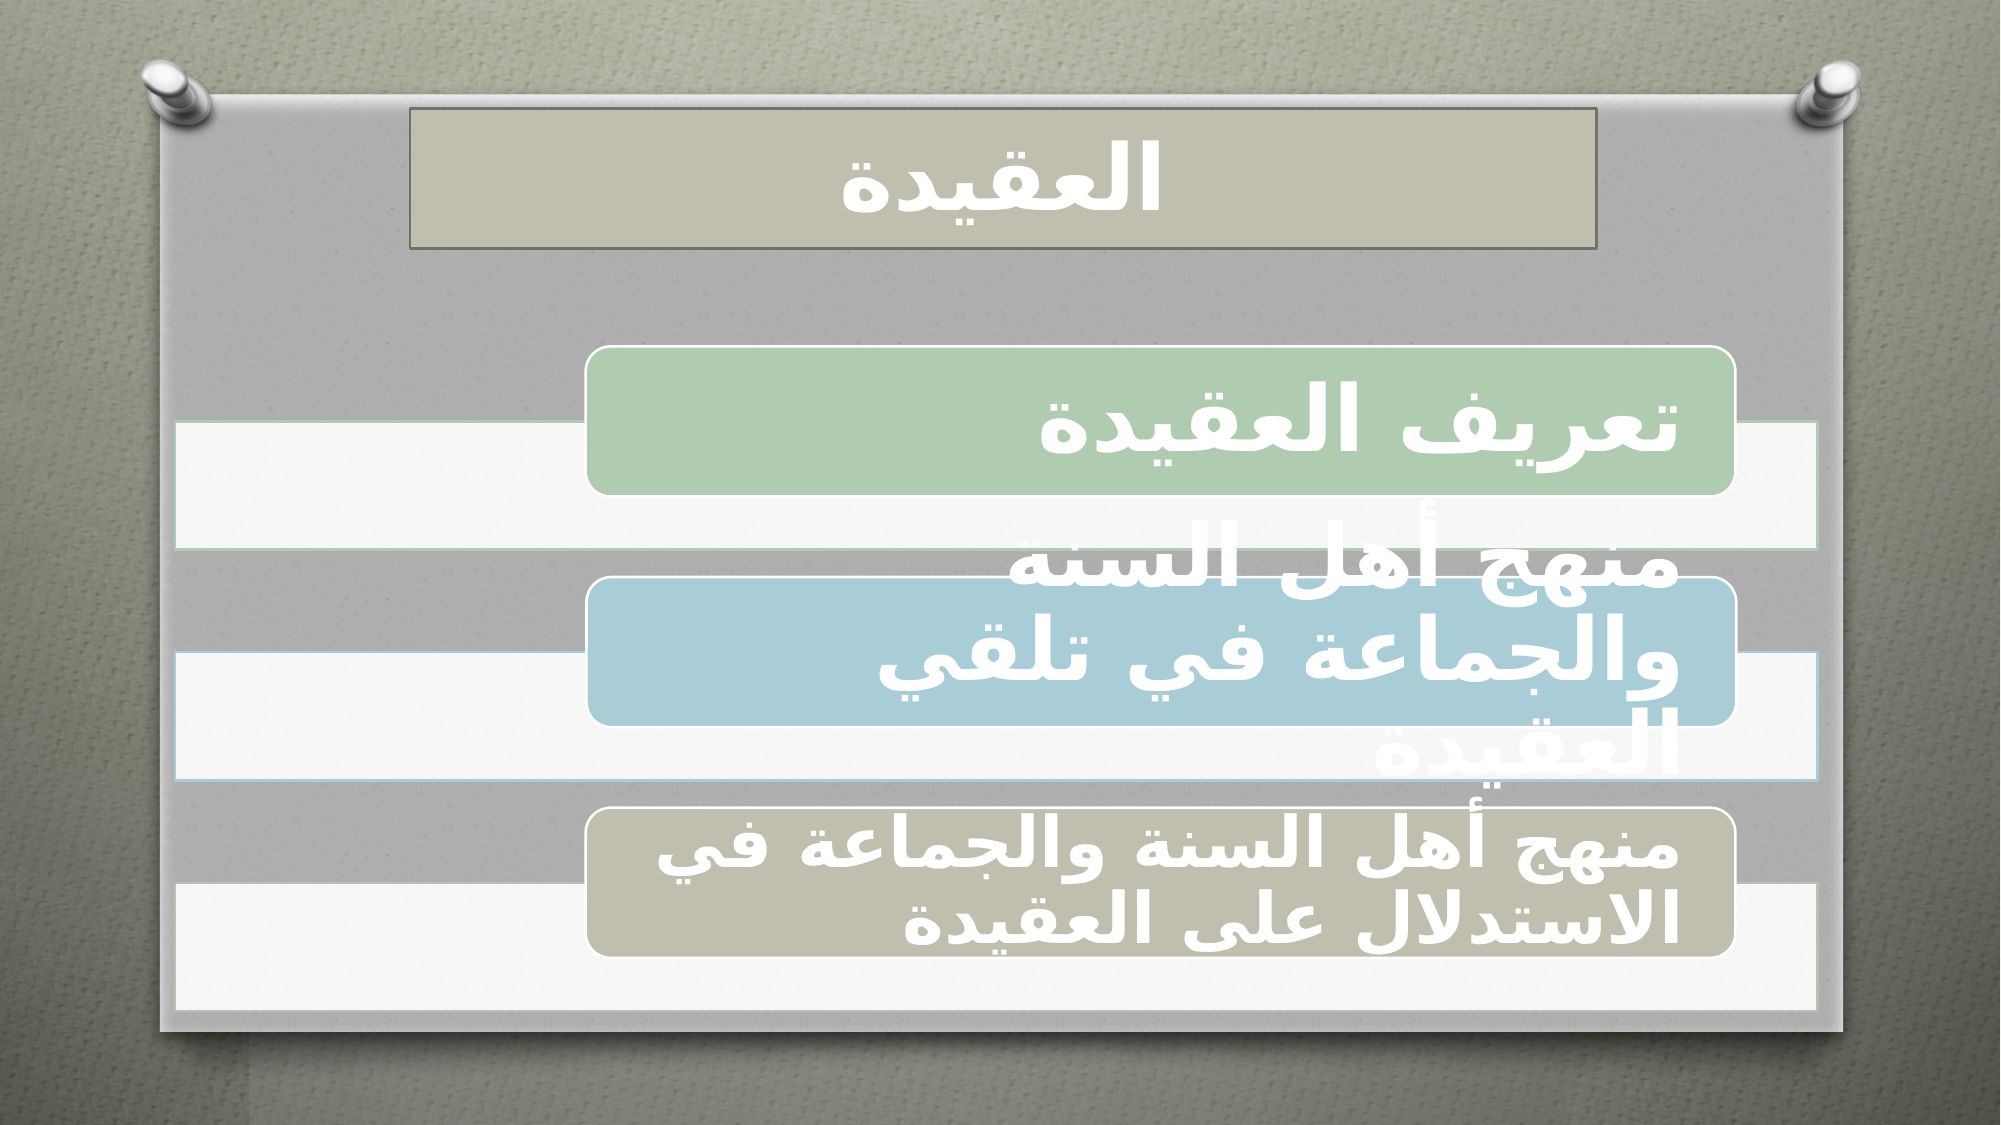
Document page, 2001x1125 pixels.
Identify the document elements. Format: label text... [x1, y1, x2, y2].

title العقيدة [409, 107, 1598, 250]
picture [107, 24, 256, 158]
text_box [174, 344, 1818, 1013]
picture [1764, 30, 1911, 161]
